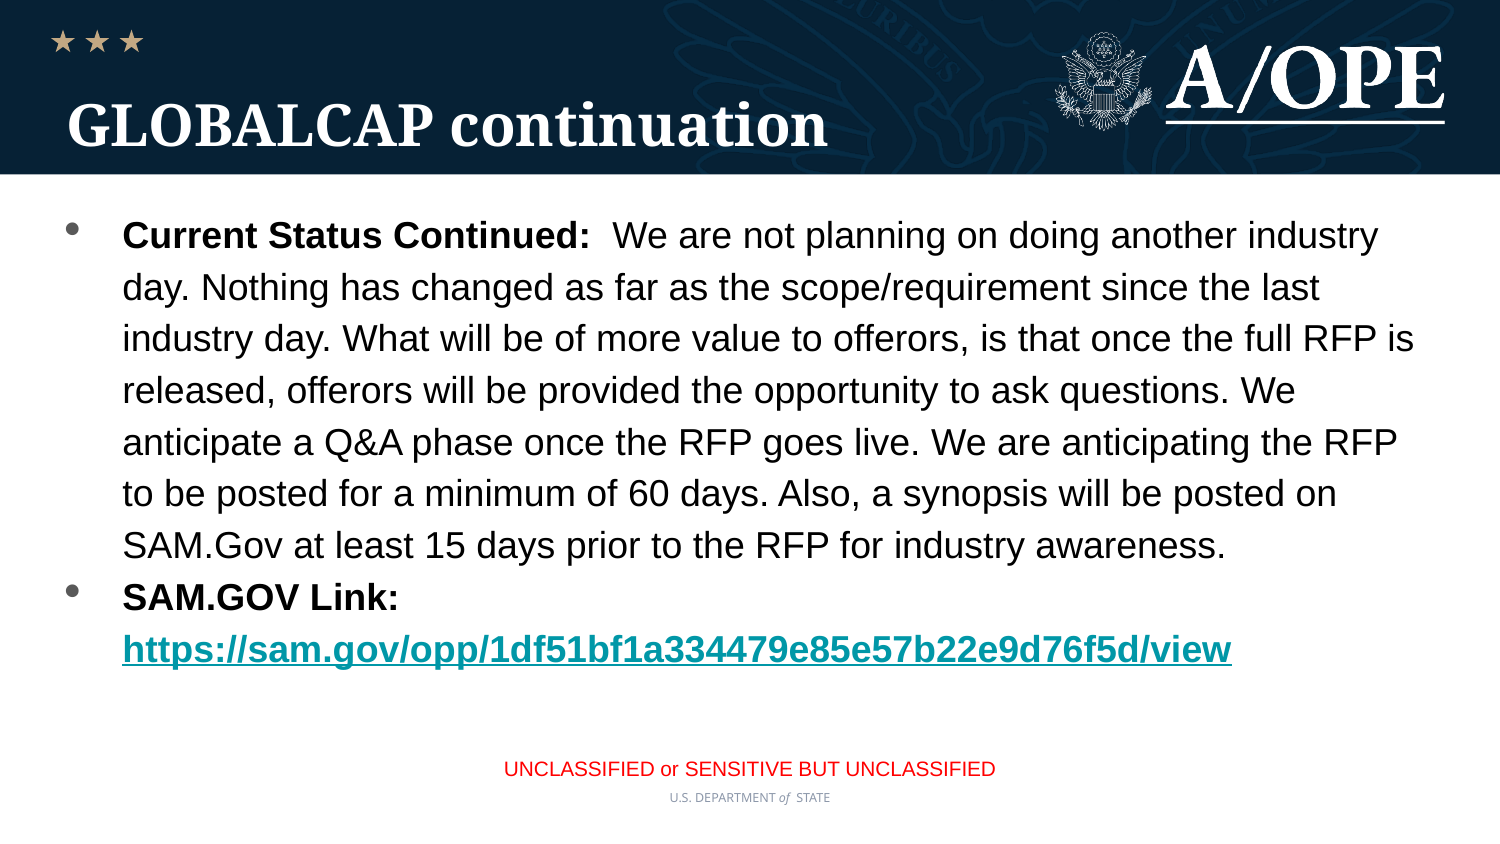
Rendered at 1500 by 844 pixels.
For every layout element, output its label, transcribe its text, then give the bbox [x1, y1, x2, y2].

picture [587, 0, 1500, 174]
text_box UNCLASSIFIED or SENSITIVE BUT UNCLASSIFIED [489, 747, 1011, 788]
title GLOBALCAP continuation [51, 72, 1449, 167]
list Current Status Continued: We are not planning on doing another industry day. Nothing has changed as far as the scope/requirement since the last industry day. What will be of more value to offerors, is that once the full RFP is released, offerors will be provided the opportunity to ask questions. We anticipate a Q&A phase once the RFP goes live. We are anticipating the RFP to be posted for a minimum of 60 days. Also, a synopsis will be posted on SAM.Gov at least 15 days prior to the RFP for industry awareness. SAM.GOV Link: https://sam.gov/opp/1df51bf1a334479e85e57b22e9d76f5d/view [51, 189, 1449, 750]
